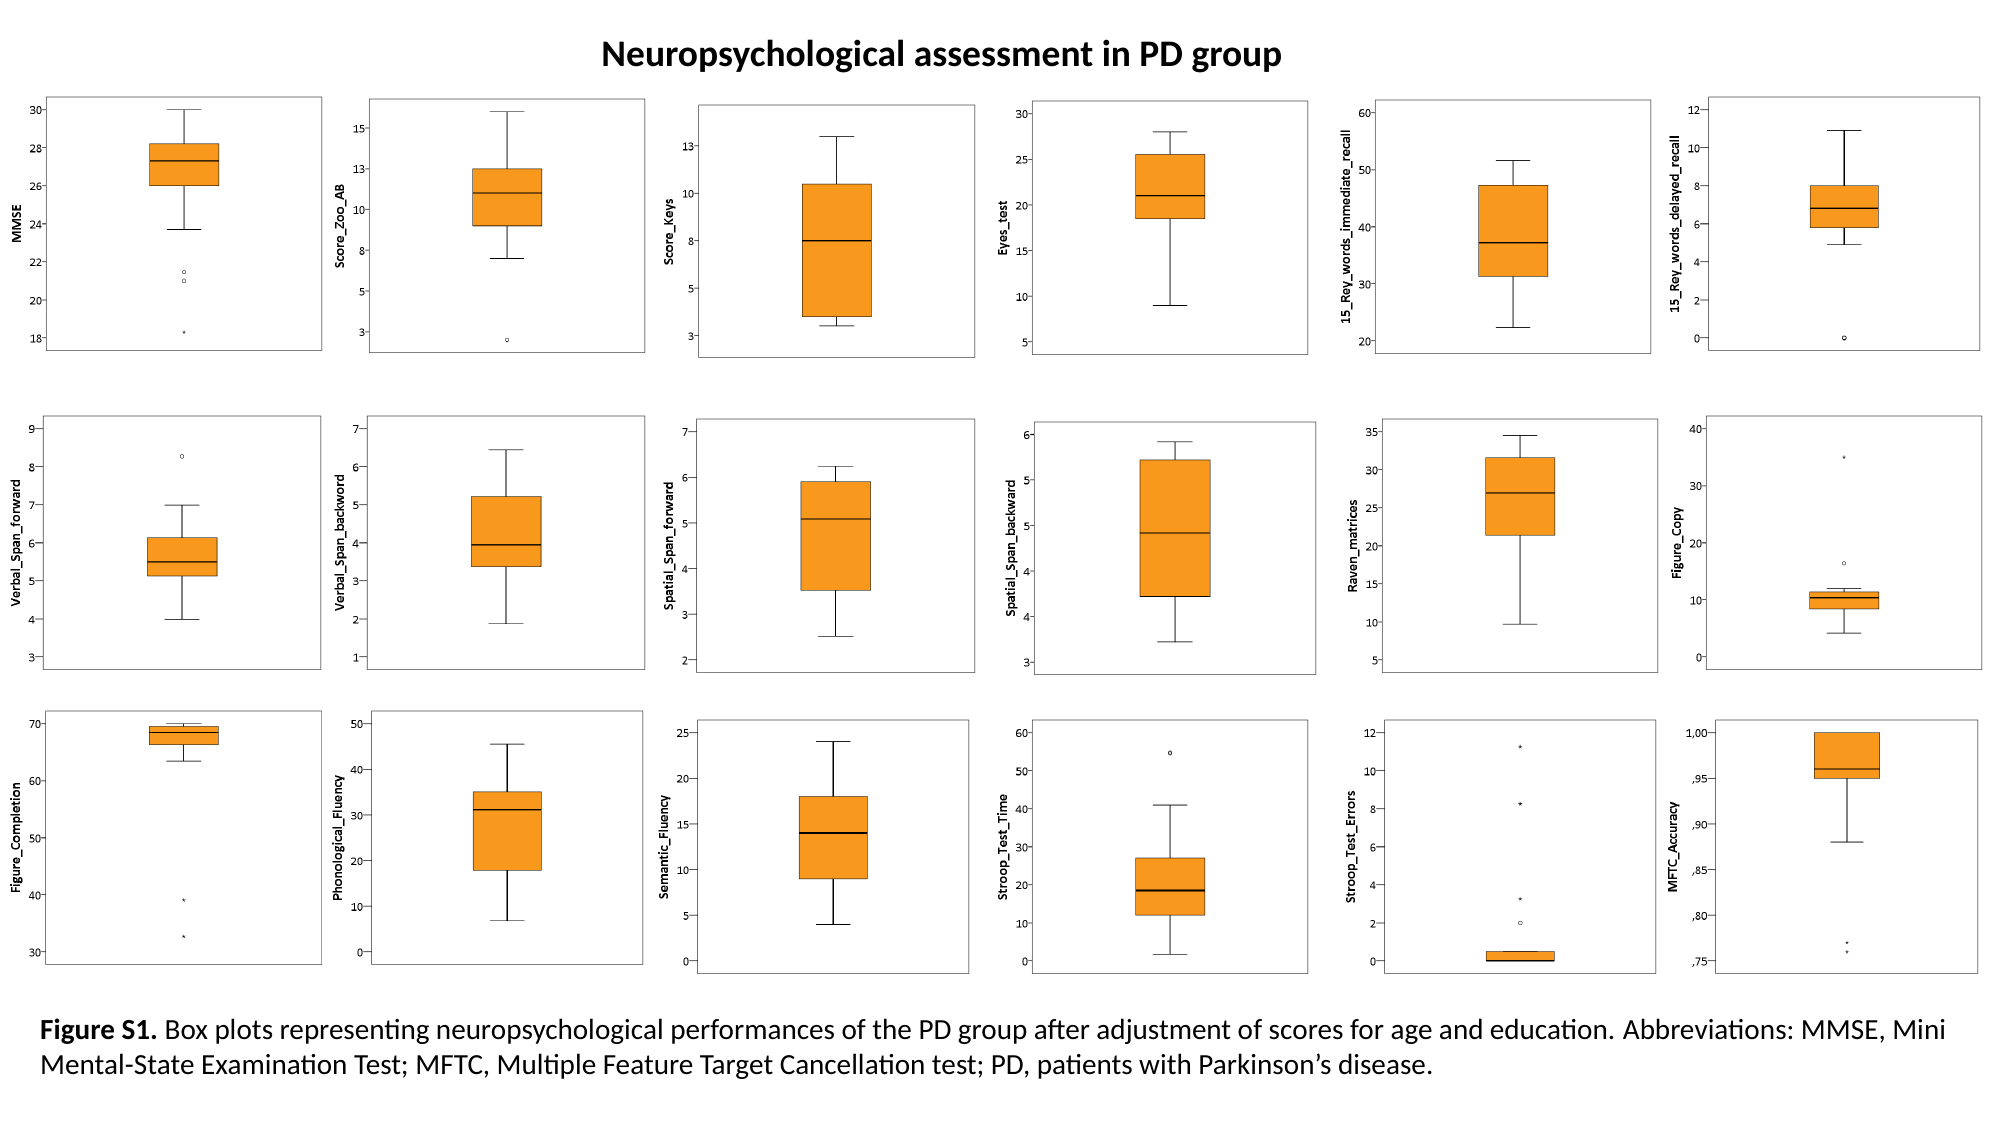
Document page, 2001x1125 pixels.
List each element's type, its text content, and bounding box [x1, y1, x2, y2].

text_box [0, 93, 1986, 977]
text_box Neuropsychological assessment in PD group [586, 21, 1417, 81]
text_box Figure S1. Box plots representing neuropsychological performances of the PD group after adjustment of scores for age and education. Abbreviations: MMSE, Mini Mental-State Examination Test; MFTC, Multiple Feature Target Cancellation test; PD, patients with Parkinson’s disease. [25, 1002, 1982, 1088]
